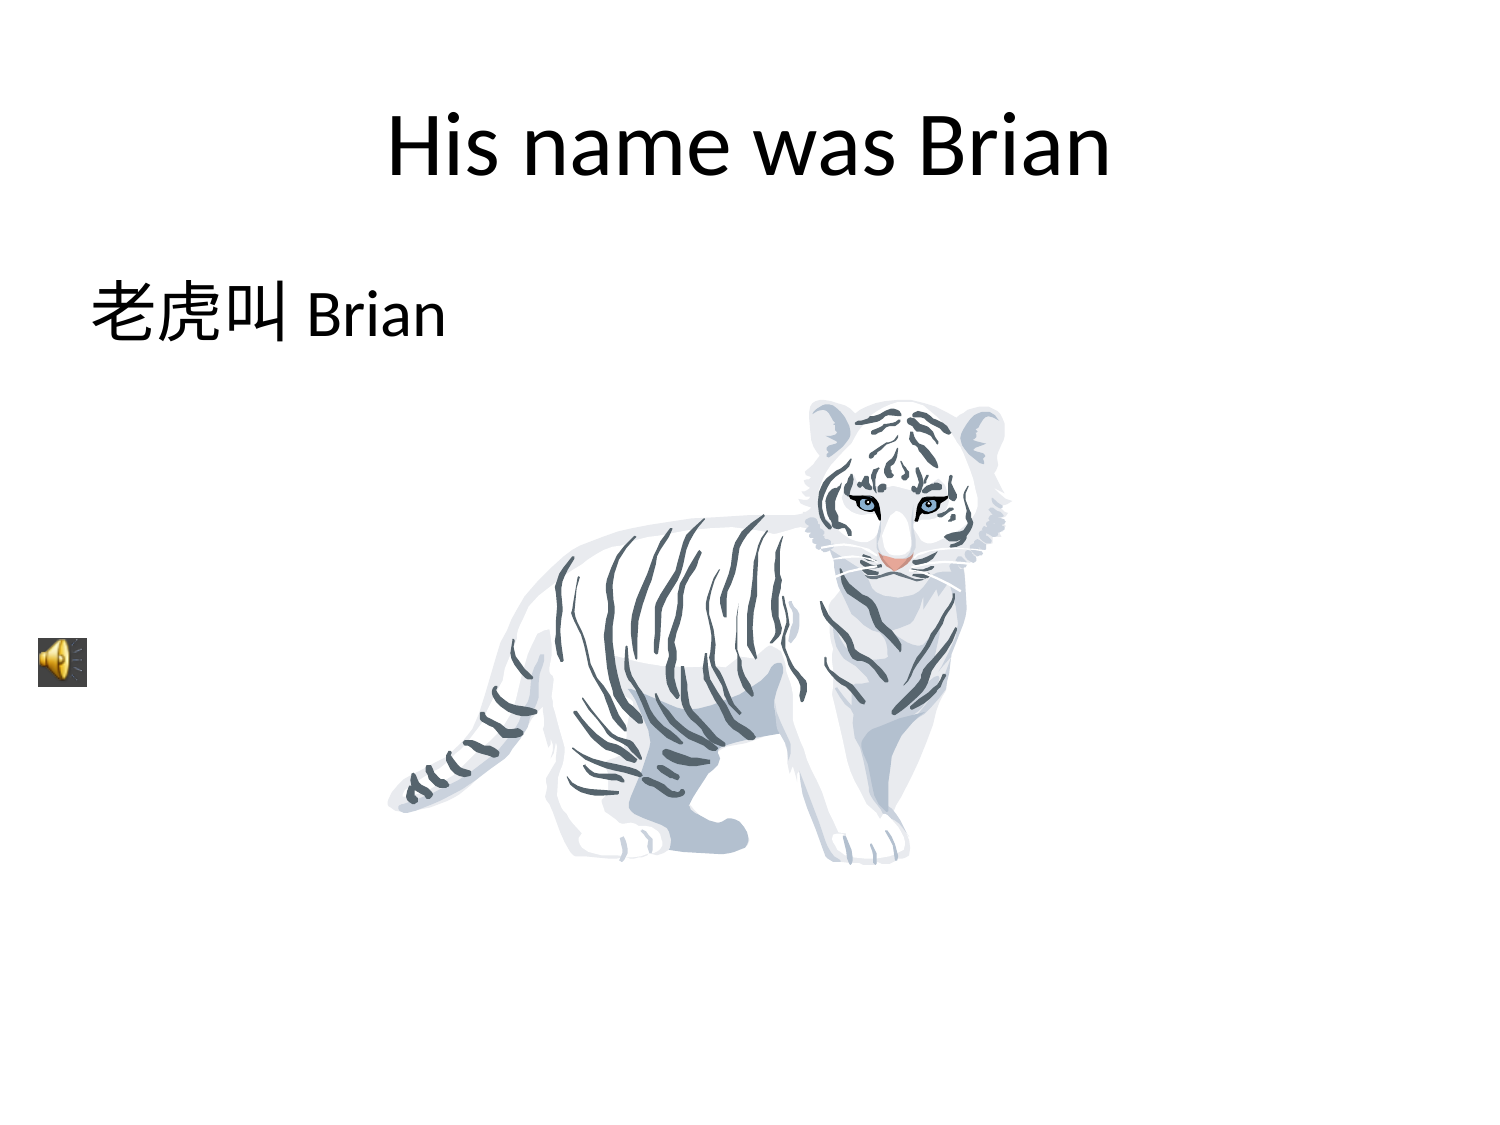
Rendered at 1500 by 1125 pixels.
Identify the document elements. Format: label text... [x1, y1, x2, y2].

picture [37, 637, 88, 688]
list 老虎叫Brian [75, 262, 1425, 1005]
title His name was Brian [75, 45, 1425, 233]
picture [387, 399, 1013, 866]
